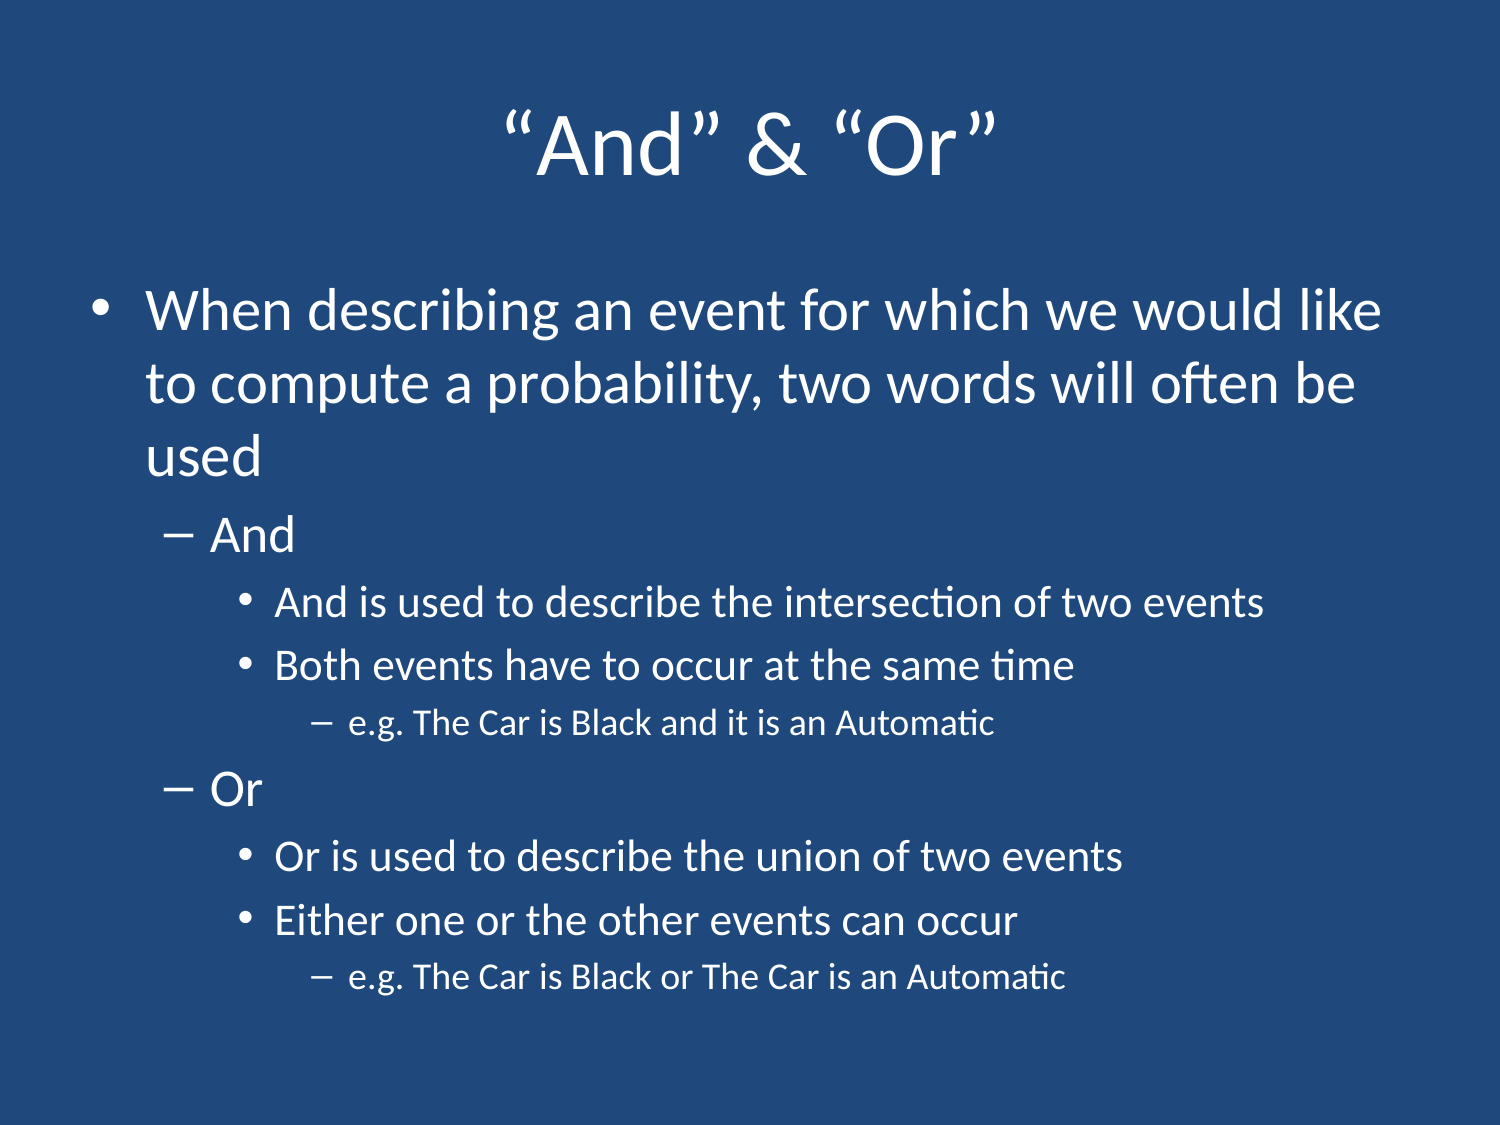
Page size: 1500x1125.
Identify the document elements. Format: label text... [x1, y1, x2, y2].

list When describing an event for which we would like to compute a probability, two words will often be used And And is used to describe the intersection of two events Both events have to occur at the same time e.g. The Car is Black and it is an Automatic Or Or is used to describe the union of two events Either one or the other events can occur e.g. The Car is Black or The Car is an Automatic [75, 262, 1425, 1005]
title “And” & “Or” [75, 45, 1425, 233]
